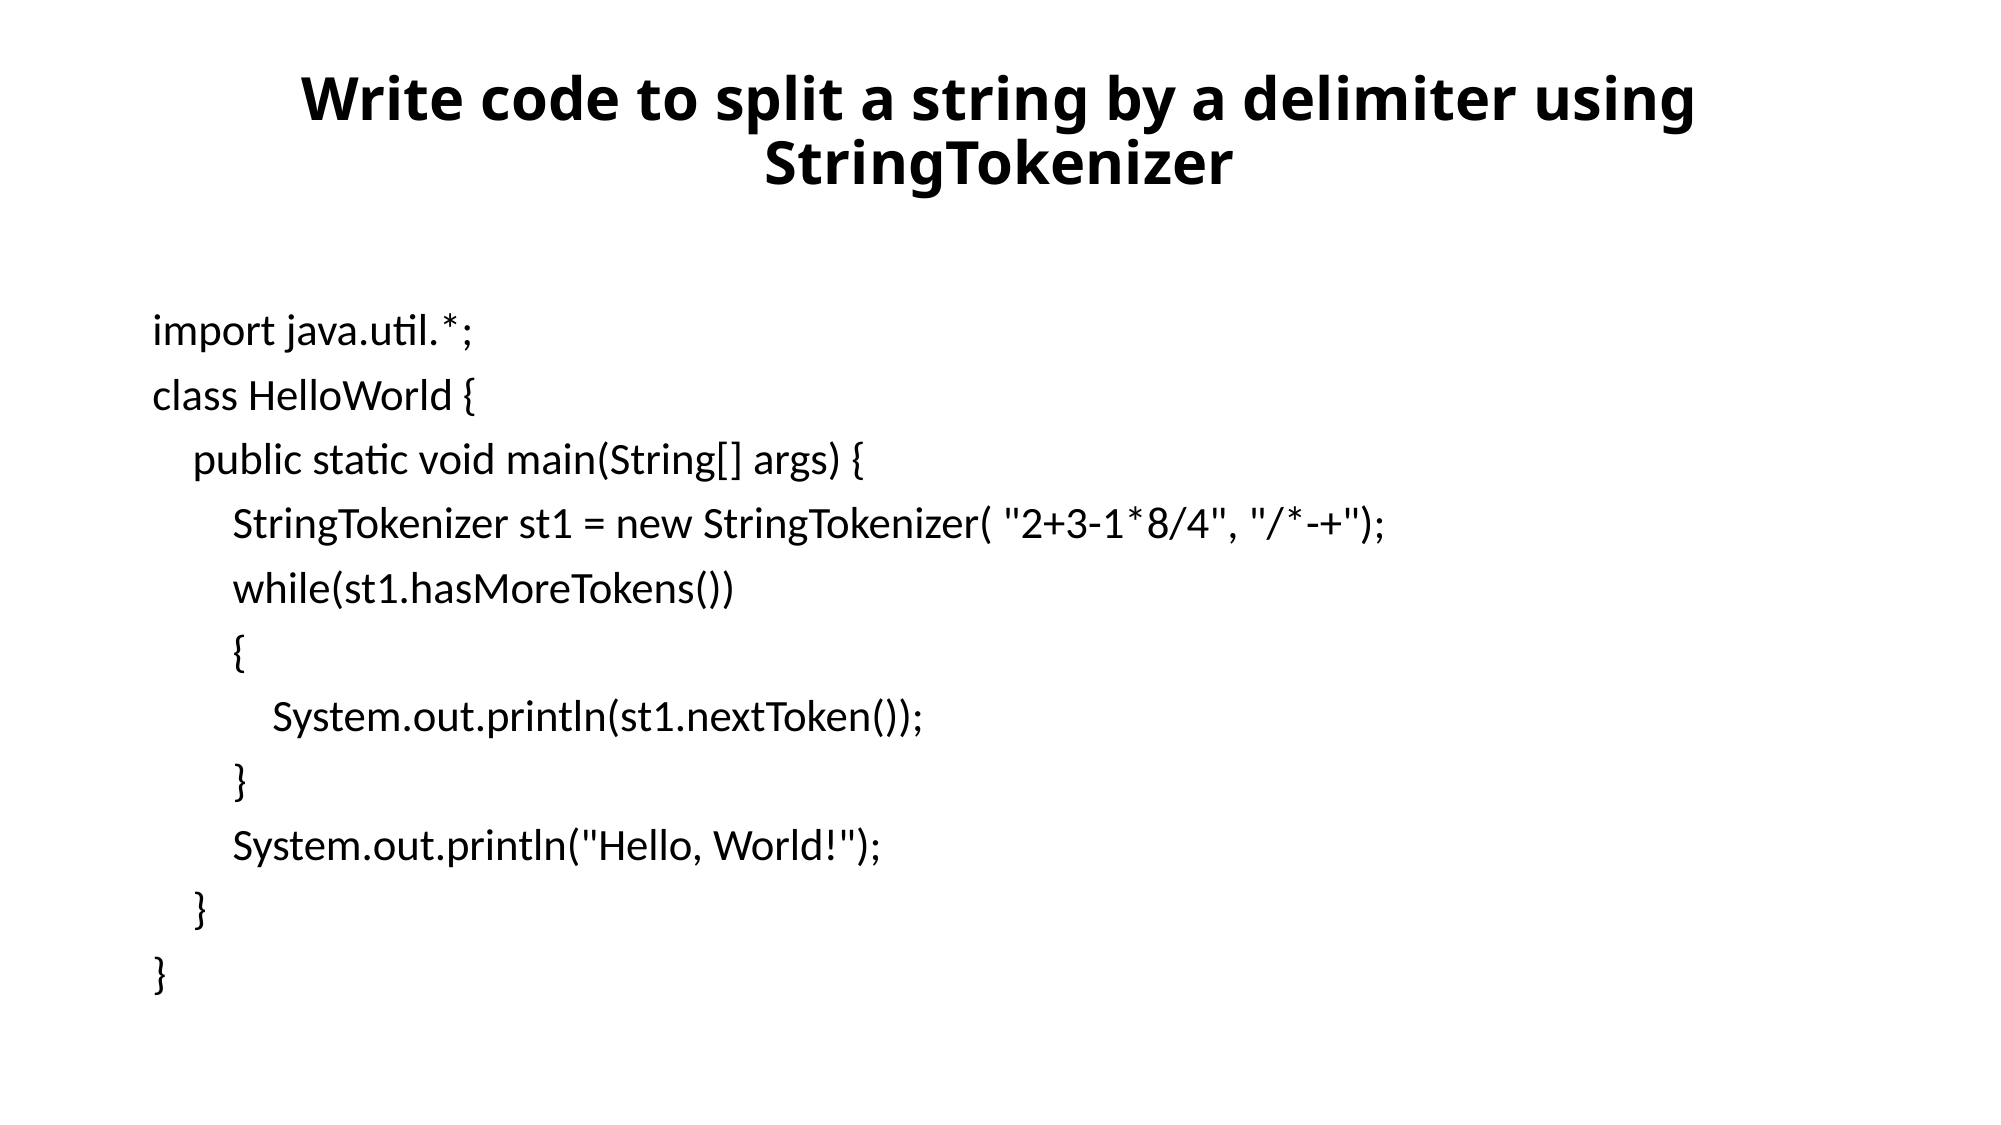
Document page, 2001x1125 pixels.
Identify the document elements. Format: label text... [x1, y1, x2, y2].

title Write code to split a string by a delimiter using StringTokenizer [137, 59, 1863, 278]
list import java.util.*; class HelloWorld { public static void main(String[] args) { StringTokenizer st1 = new StringTokenizer( "2+3-1*8/4", "/*-+"); while(st1.hasMoreTokens()) { System.out.println(st1.nextToken()); } System.out.println("Hello, World!"); } } [137, 299, 1863, 1014]
